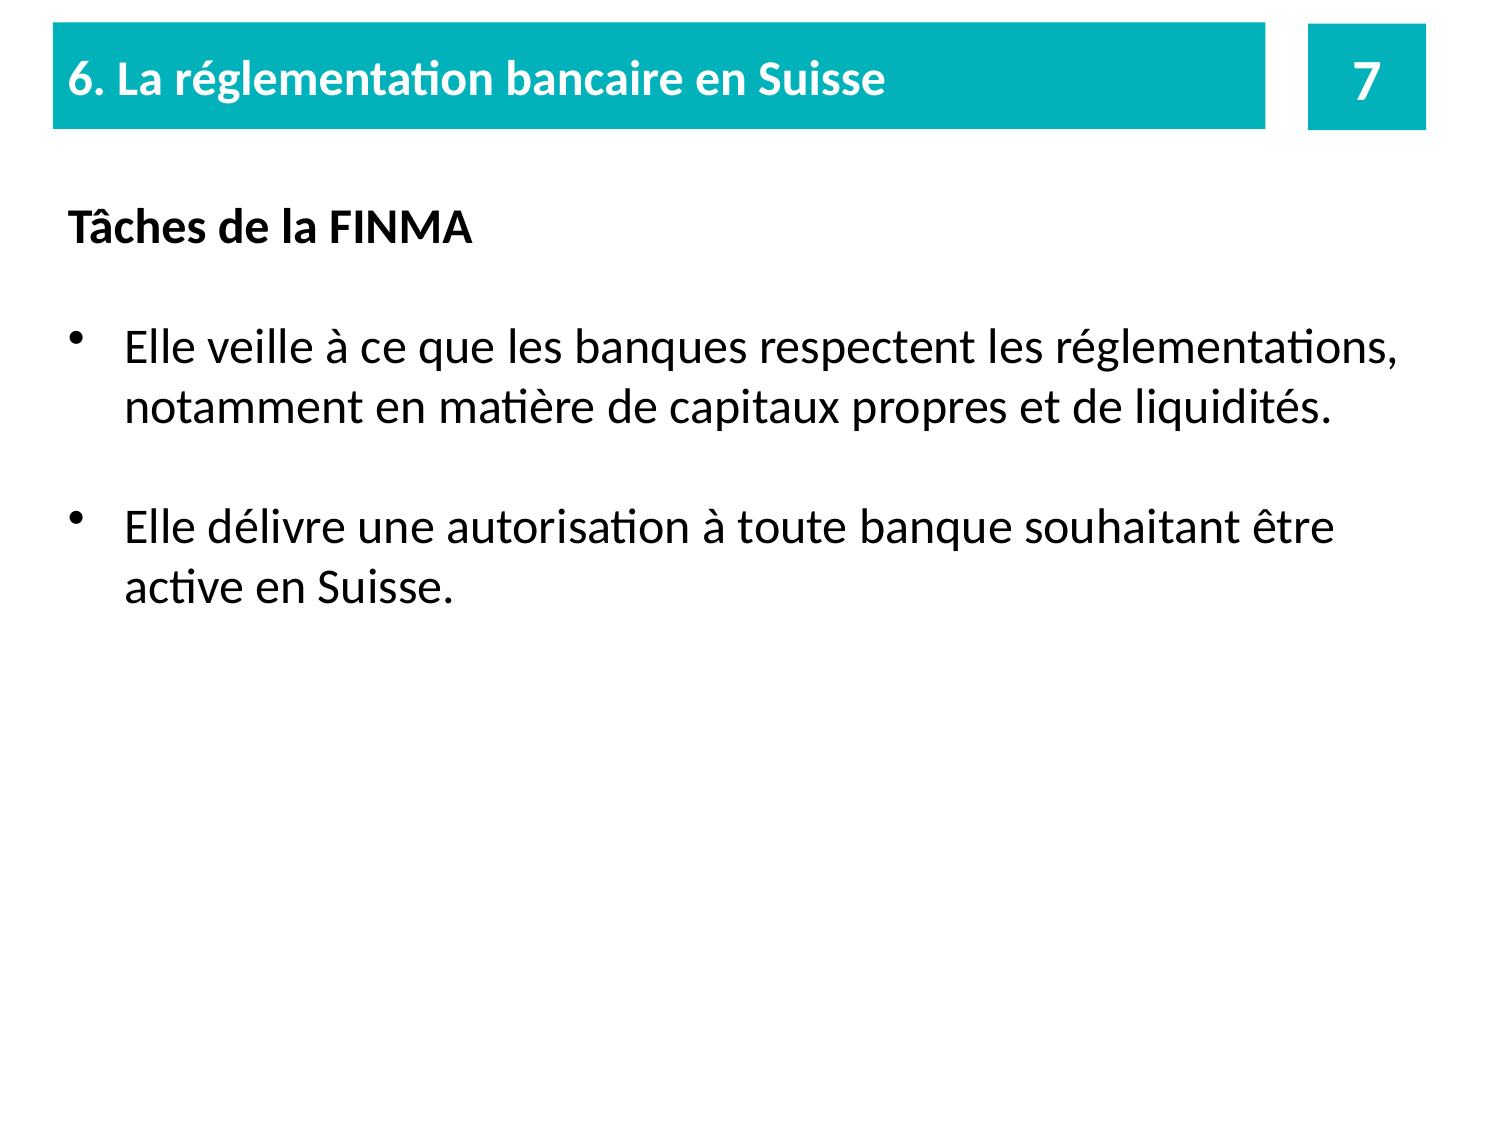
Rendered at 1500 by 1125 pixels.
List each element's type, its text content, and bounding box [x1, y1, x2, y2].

text_box Tâches de la FINMA Elle veille à ce que les banques respectent les réglementations, notamment en matière de capitaux propres et de liquidités. Elle délivre une autorisation à toute banque souhaitant être active en Suisse. [53, 186, 1415, 802]
text_box 6. La réglementation bancaire en Suisse [52, 22, 1266, 129]
text_box 7 [1308, 23, 1427, 131]
